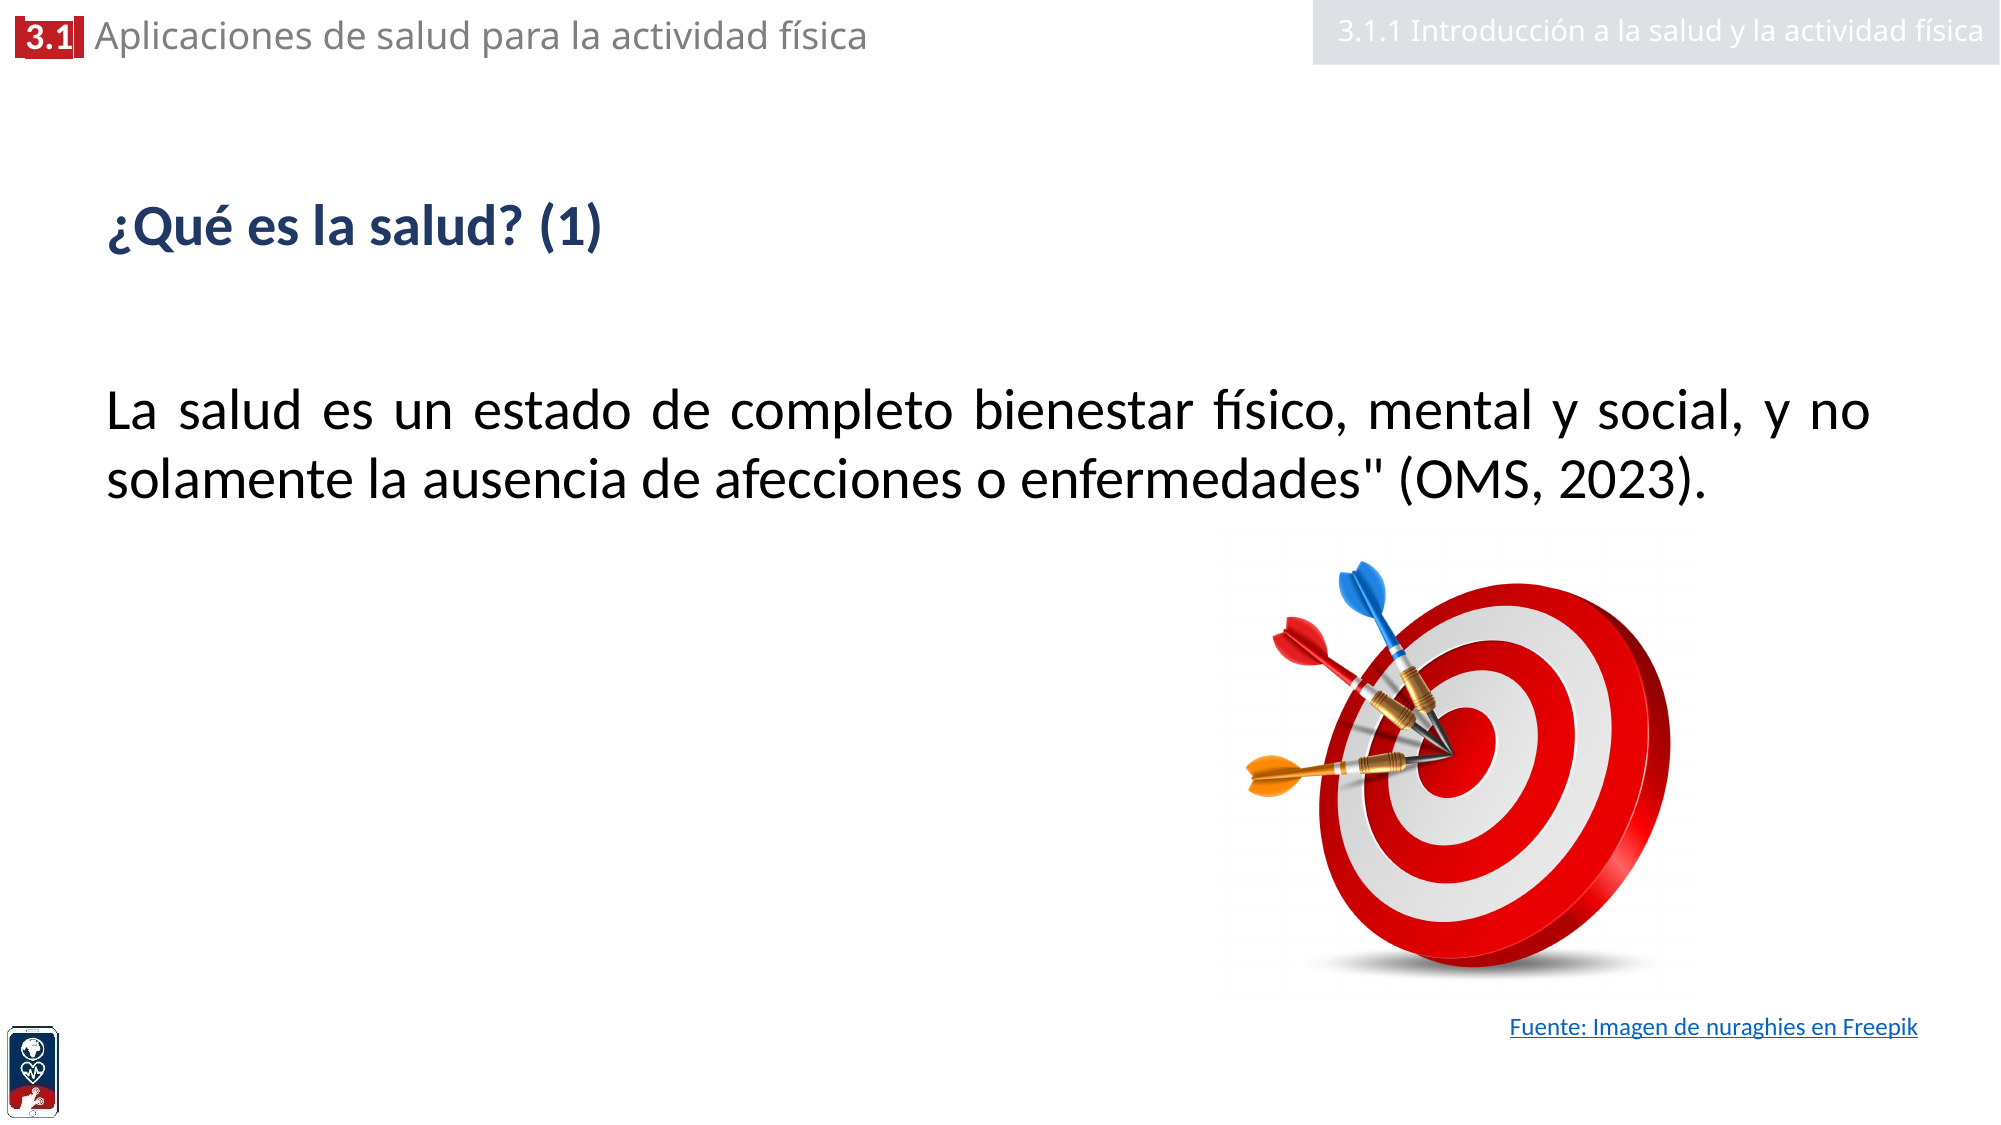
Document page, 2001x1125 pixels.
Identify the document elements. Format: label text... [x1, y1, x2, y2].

list La salud es un estado de completo bienestar físico, mental y social, y no solamente la ausencia de afecciones o enfermedades" (OMS, 2023). [91, 293, 1887, 662]
text_box Fuente: Imagen de nuraghies en Freepik [1296, 1002, 1933, 1048]
picture [1215, 525, 1699, 1003]
text_box 3.1.1 Introducción a la salud y la actividad física [1312, 0, 2000, 65]
picture [7, 1026, 59, 1118]
title ¿Qué es la salud? (1) [91, 177, 1906, 277]
